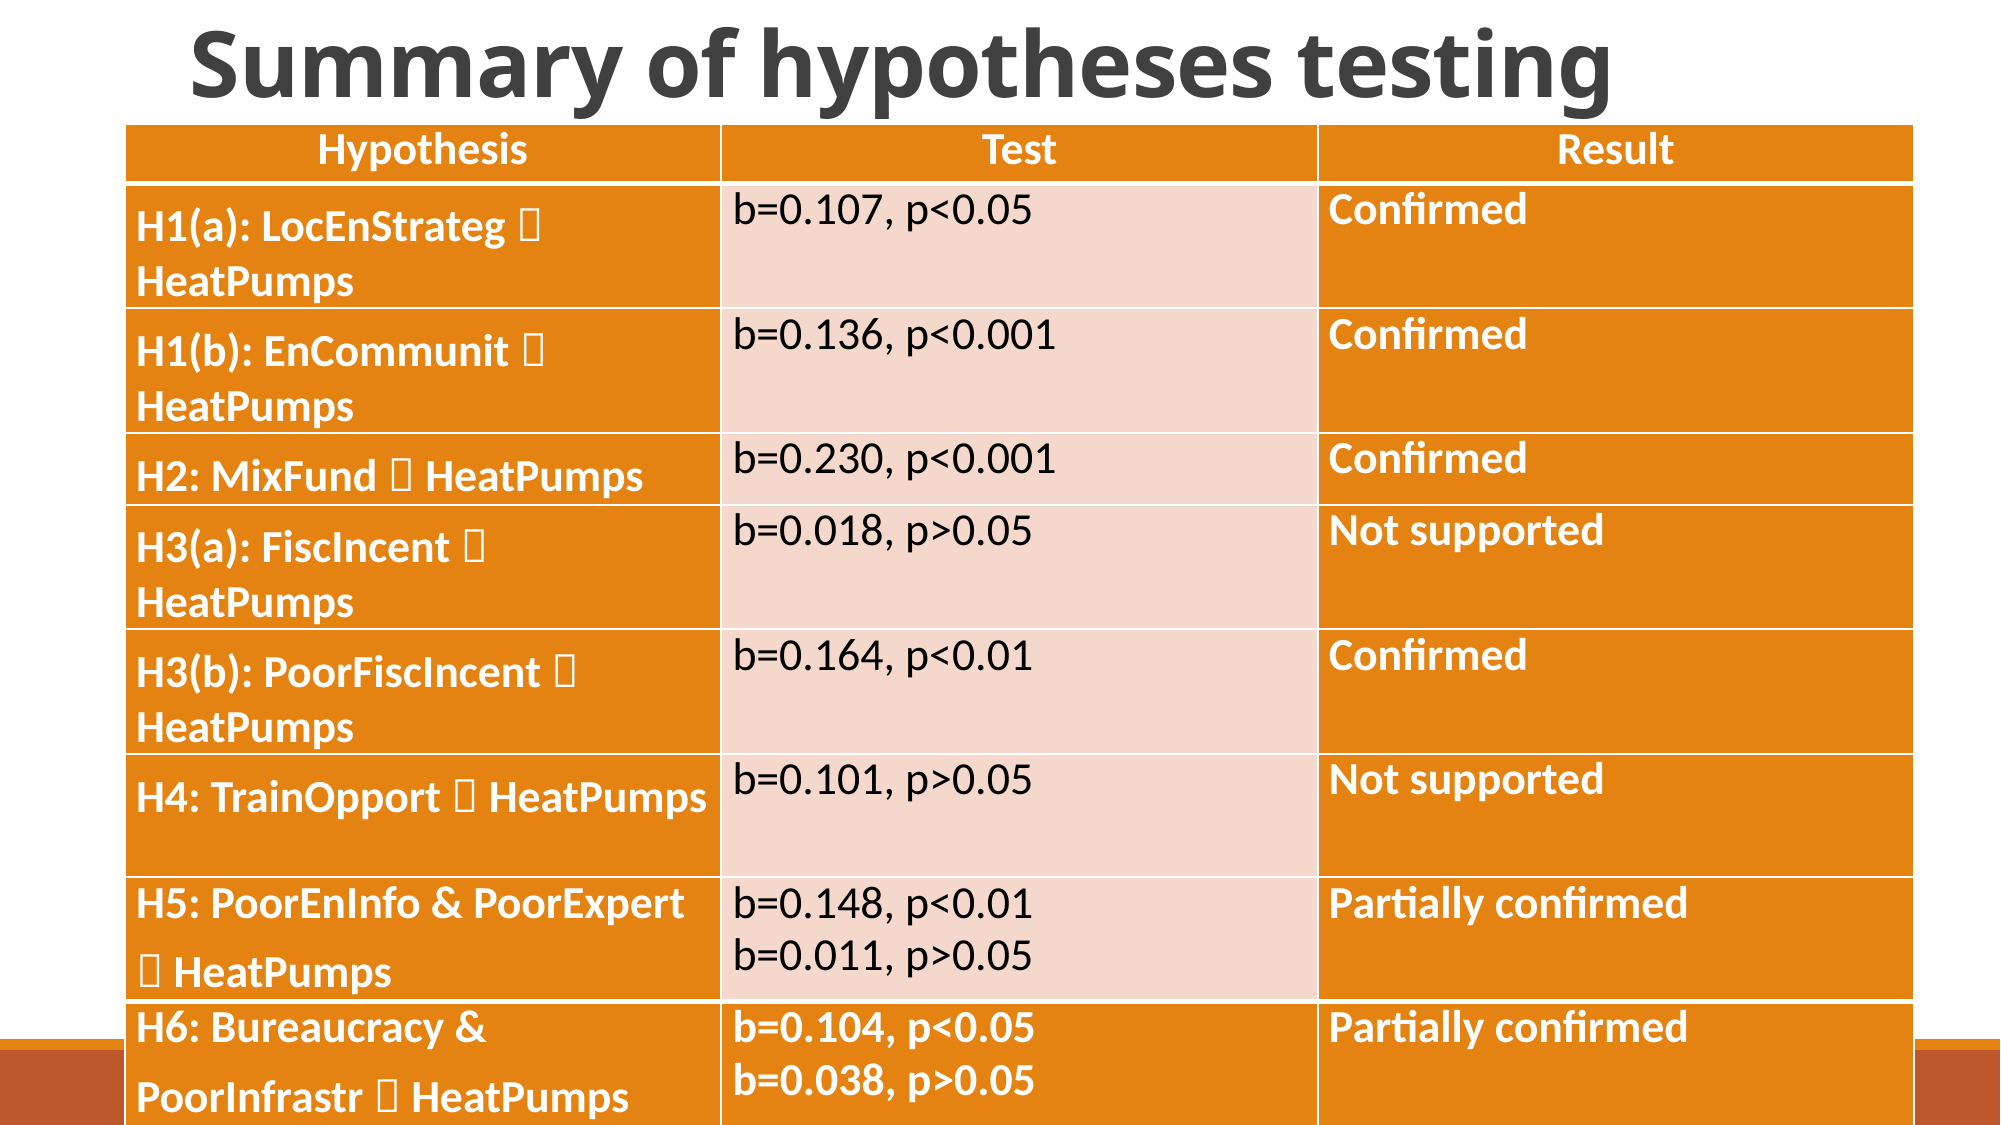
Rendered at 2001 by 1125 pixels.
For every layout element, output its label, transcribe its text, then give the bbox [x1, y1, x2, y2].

table_cell b=0.104, p<0.05 b=0.038, p>0.05 [722, 1004, 1317, 1125]
table_cell Confirmed [1319, 186, 1913, 307]
table_cell Confirmed [1319, 630, 1913, 753]
table_cell b=0.136, p<0.001 [722, 309, 1317, 432]
table_cell H6: Bureaucracy & PoorInfrastr  HeatPumps [126, 1004, 720, 1125]
title Summary of hypotheses testing [174, 5, 1825, 123]
table_cell b=0.018, p>0.05 [722, 506, 1317, 628]
table_header Result [1319, 125, 1913, 181]
table_cell Not supported [1319, 755, 1913, 876]
table_cell H1(b): EnCommunit  HeatPumps [126, 309, 720, 432]
table_cell H3(a): FiscIncent  HeatPumps [126, 506, 720, 628]
table_cell Not supported [1319, 506, 1913, 628]
table_cell b=0.148, p<0.01 b=0.011, p>0.05 [722, 878, 1317, 999]
table_cell b=0.107, p<0.05 [722, 186, 1317, 307]
table_cell b=0.230, p<0.001 [722, 434, 1317, 504]
table_cell H4: TrainOpport  HeatPumps [126, 755, 720, 876]
table_cell Confirmed [1319, 434, 1913, 504]
table_cell Partially confirmed [1319, 1004, 1913, 1125]
table_cell H3(b): PoorFiscIncent  HeatPumps [126, 630, 720, 753]
table_header Hypothesis [126, 125, 720, 181]
table_cell Confirmed [1319, 309, 1913, 432]
table_cell H2: MixFund  HeatPumps [126, 434, 720, 504]
table_cell b=0.164, p<0.01 [722, 630, 1317, 753]
table_cell Partially confirmed [1319, 878, 1913, 999]
table_cell b=0.101, p>0.05 [722, 755, 1317, 876]
table_cell H5: PoorEnInfo & PoorExpert  HeatPumps [126, 878, 720, 999]
table_header Test [722, 125, 1317, 181]
table_cell H1(a): LocEnStrateg  HeatPumps [126, 186, 720, 307]
